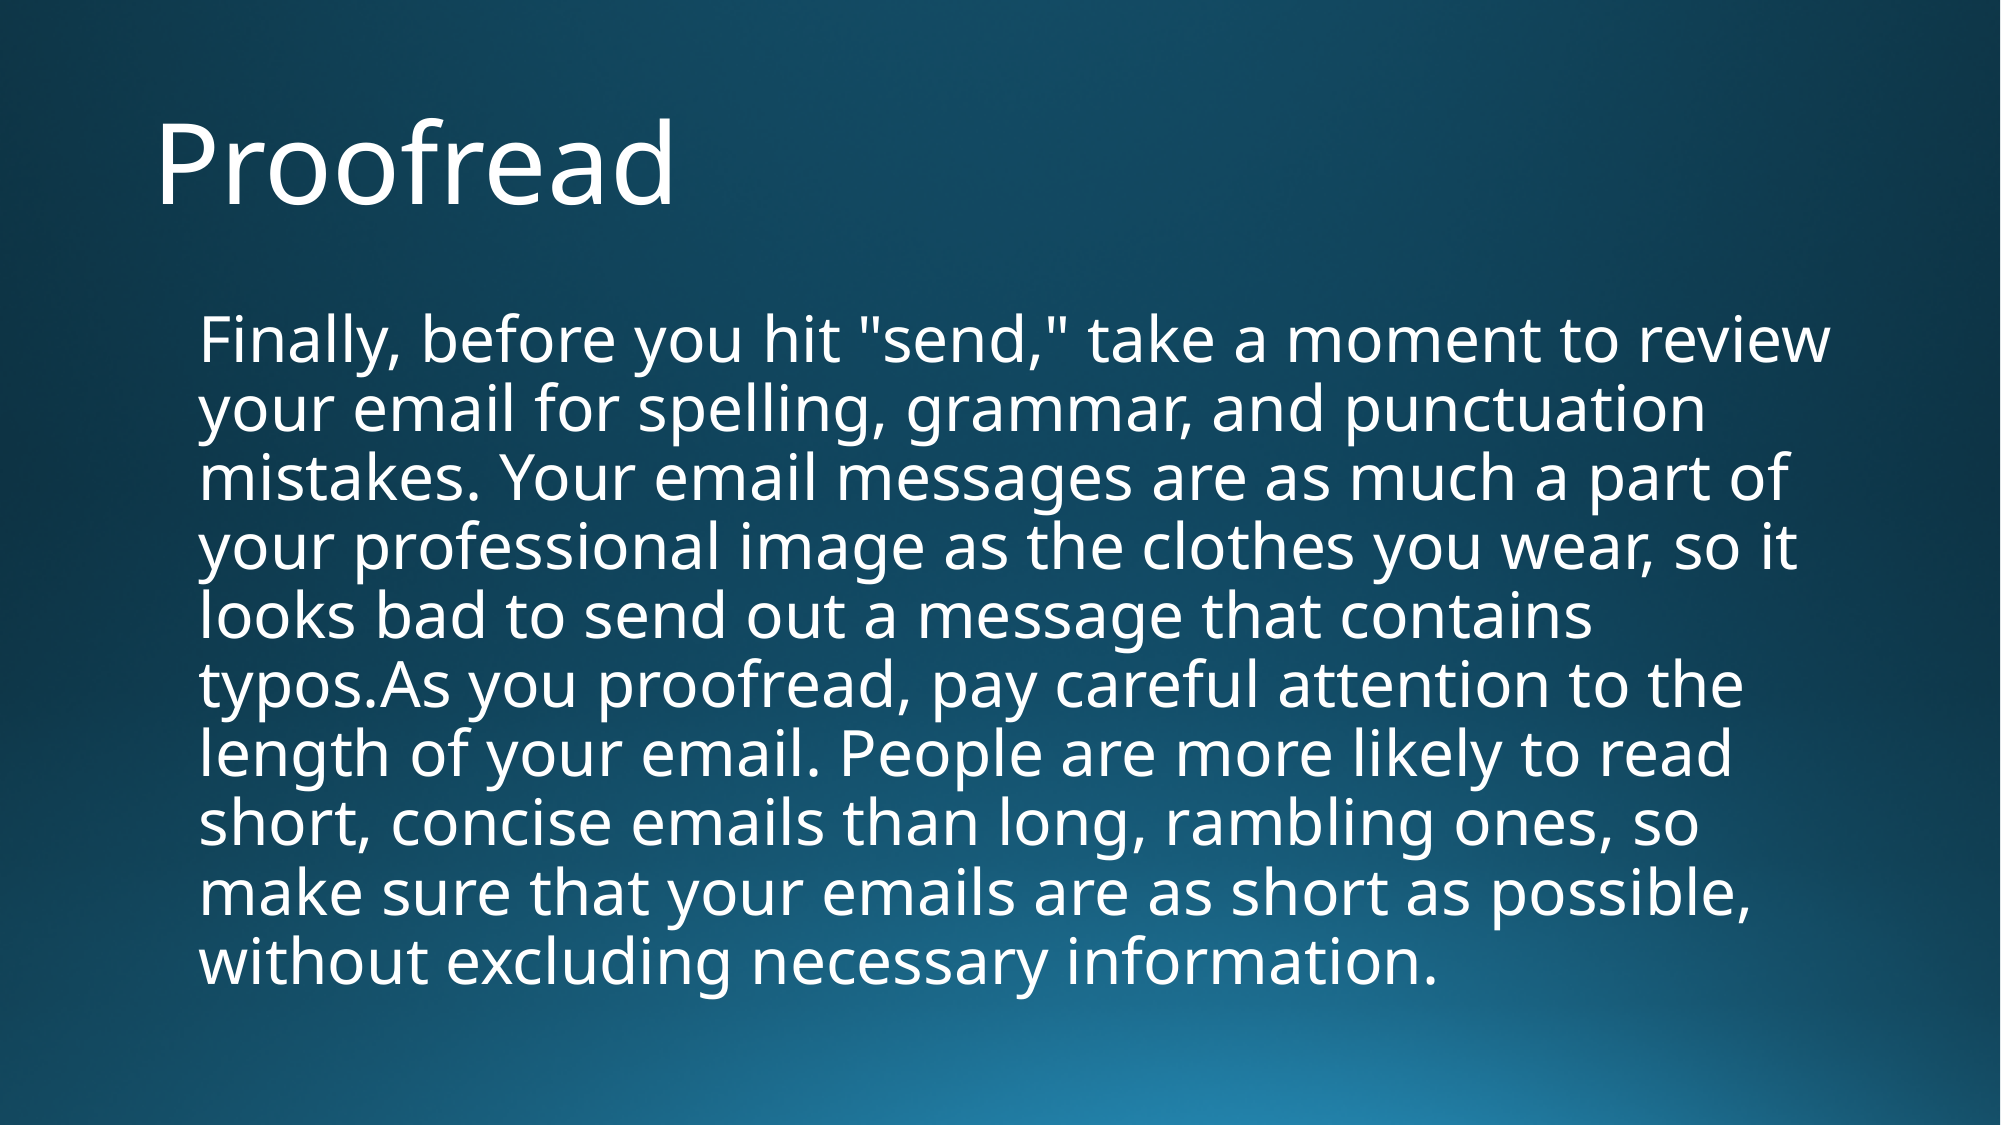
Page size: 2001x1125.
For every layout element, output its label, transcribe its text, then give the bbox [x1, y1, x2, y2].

picture [0, 0, 2001, 1125]
list Finally, before you hit "send," take a moment to review your email for spelling, grammar, and punctuation mistakes. Your email messages are as much a part of your professional image as the clothes you wear, so it looks bad to send out a message that contains typos.As you proofread, pay careful attention to the length of your email. People are more likely to read short, concise emails than long, rambling ones, so make sure that your emails are as short as possible, without excluding necessary information. [183, 299, 1863, 1014]
title Proofread [137, 59, 1863, 278]
